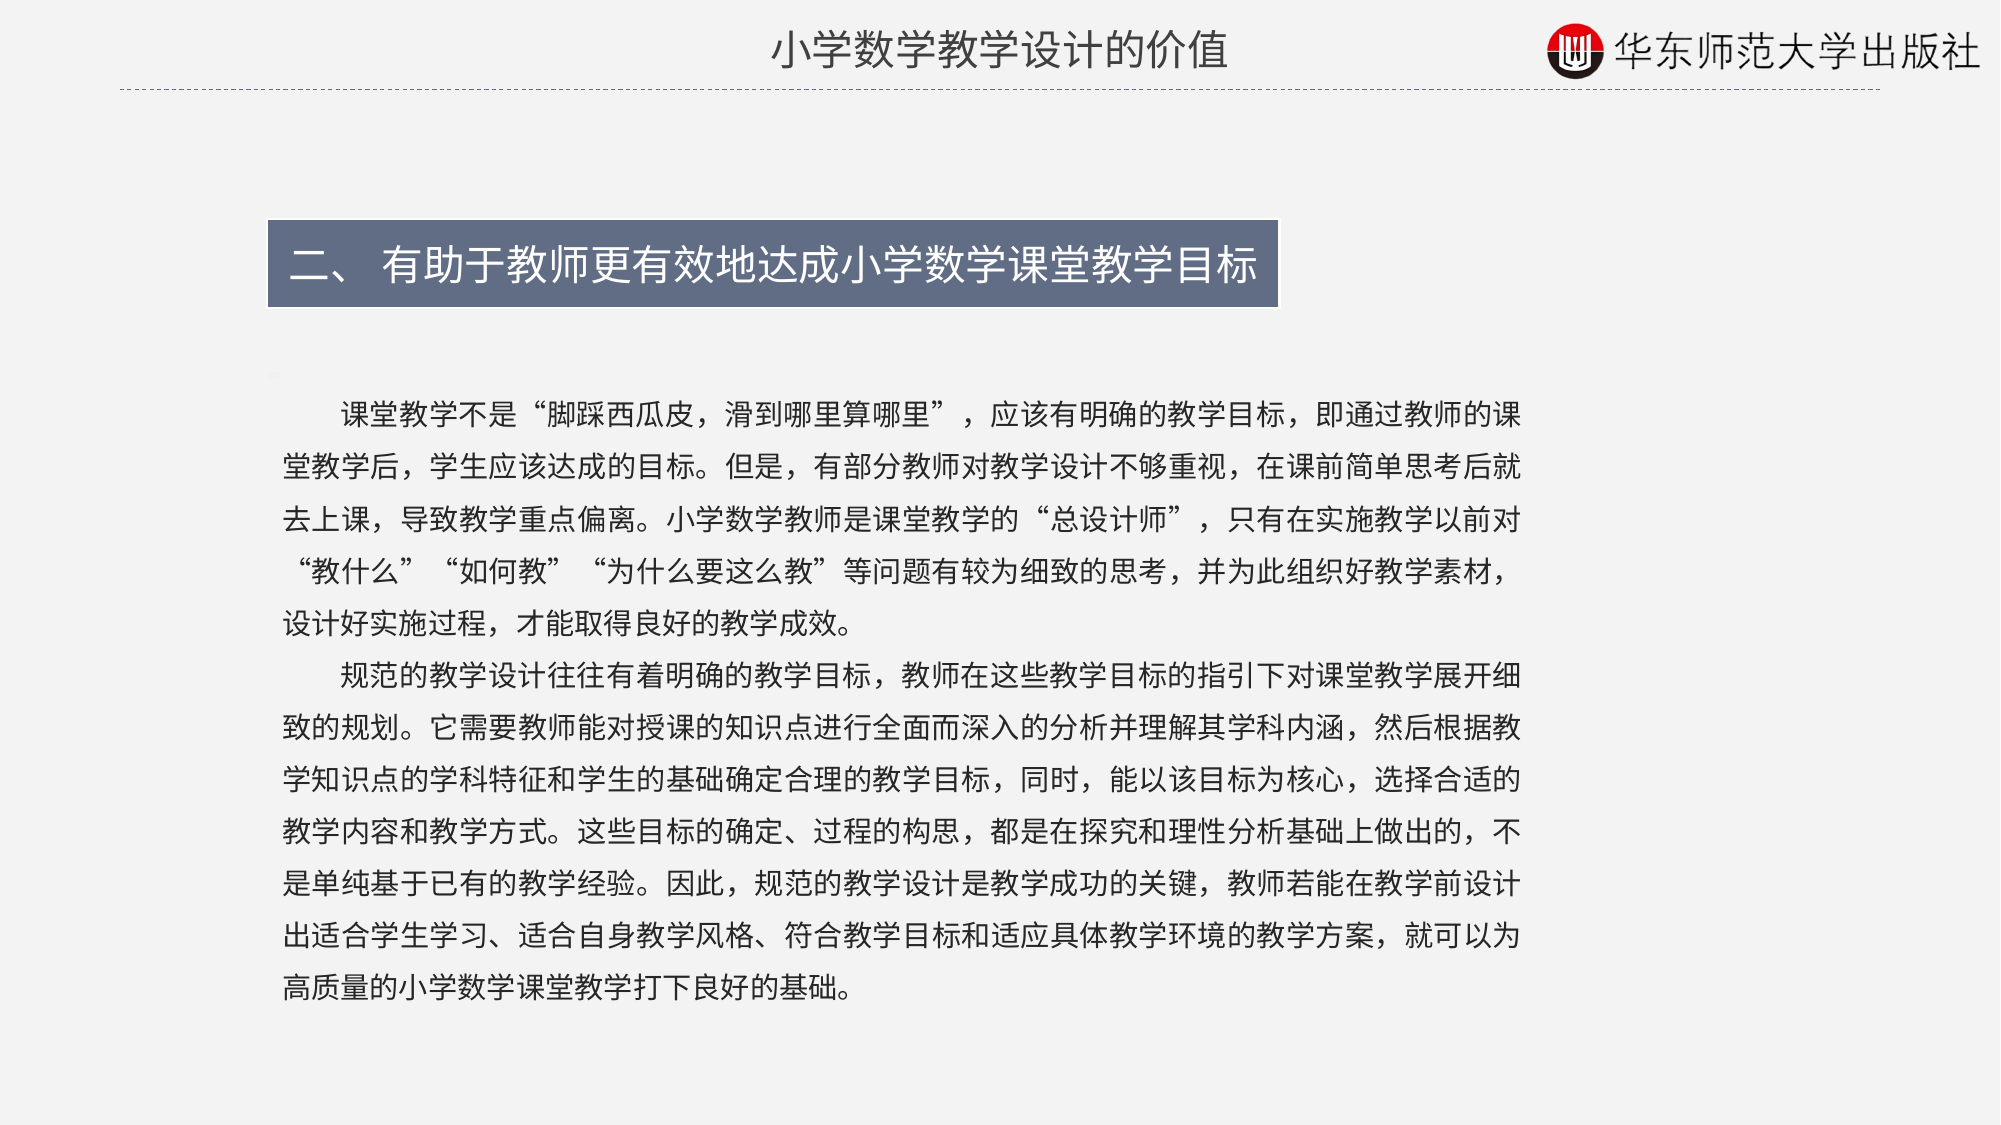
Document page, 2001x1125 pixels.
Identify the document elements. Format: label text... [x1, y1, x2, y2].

text_box 二、 有助于教师更有效地达成小学数学课堂教学目标 [266, 218, 1281, 309]
text_box 小学数学教学设计的价值 [680, 23, 1320, 74]
text_box 课堂教学不是“脚踩西瓜皮，滑到哪里算哪里”，应该有明确的教学目标，即通过教师的课堂教学后，学生应该达成的目标。但是，有部分教师对教学设计不够重视，在课前简单思考后就去上课，导致教学重点偏离。小学数学教师是课堂教学的“总设计师”，只有在实施教学以前对“教什么”“如何教”“为什么要这么教”等问题有较为细致的思考，并为此组织好教学素材，设计好实施过程，才能取得良好的教学成效。 规范的教学设计往往有着明确的教学目标，教师在这些教学目标的指引下对课堂教学展开细致的规划。它需要教师能对授课的知识点进行全面而深入的分析并理解其学科内涵，然后根据教学知识点的学科特征和学生的基础确定合理的教学目标，同时，能以该目标为核心，选择合适的教学内容和教学方式。这些目标的确定、过程的构思，都是在探究和理性分析基础上做出的，不是单纯基于已有的教学经验。因此，规范的教学设计是教学成功的关键，教师若能在教学前设计出适合学生学习、适合自身教学风格、符合教学目标和适应具体教学环境的教学方案，就可以为高质量的小学数学课堂教学打下良好的基础。 [267, 372, 1537, 1012]
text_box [1536, 13, 1989, 83]
